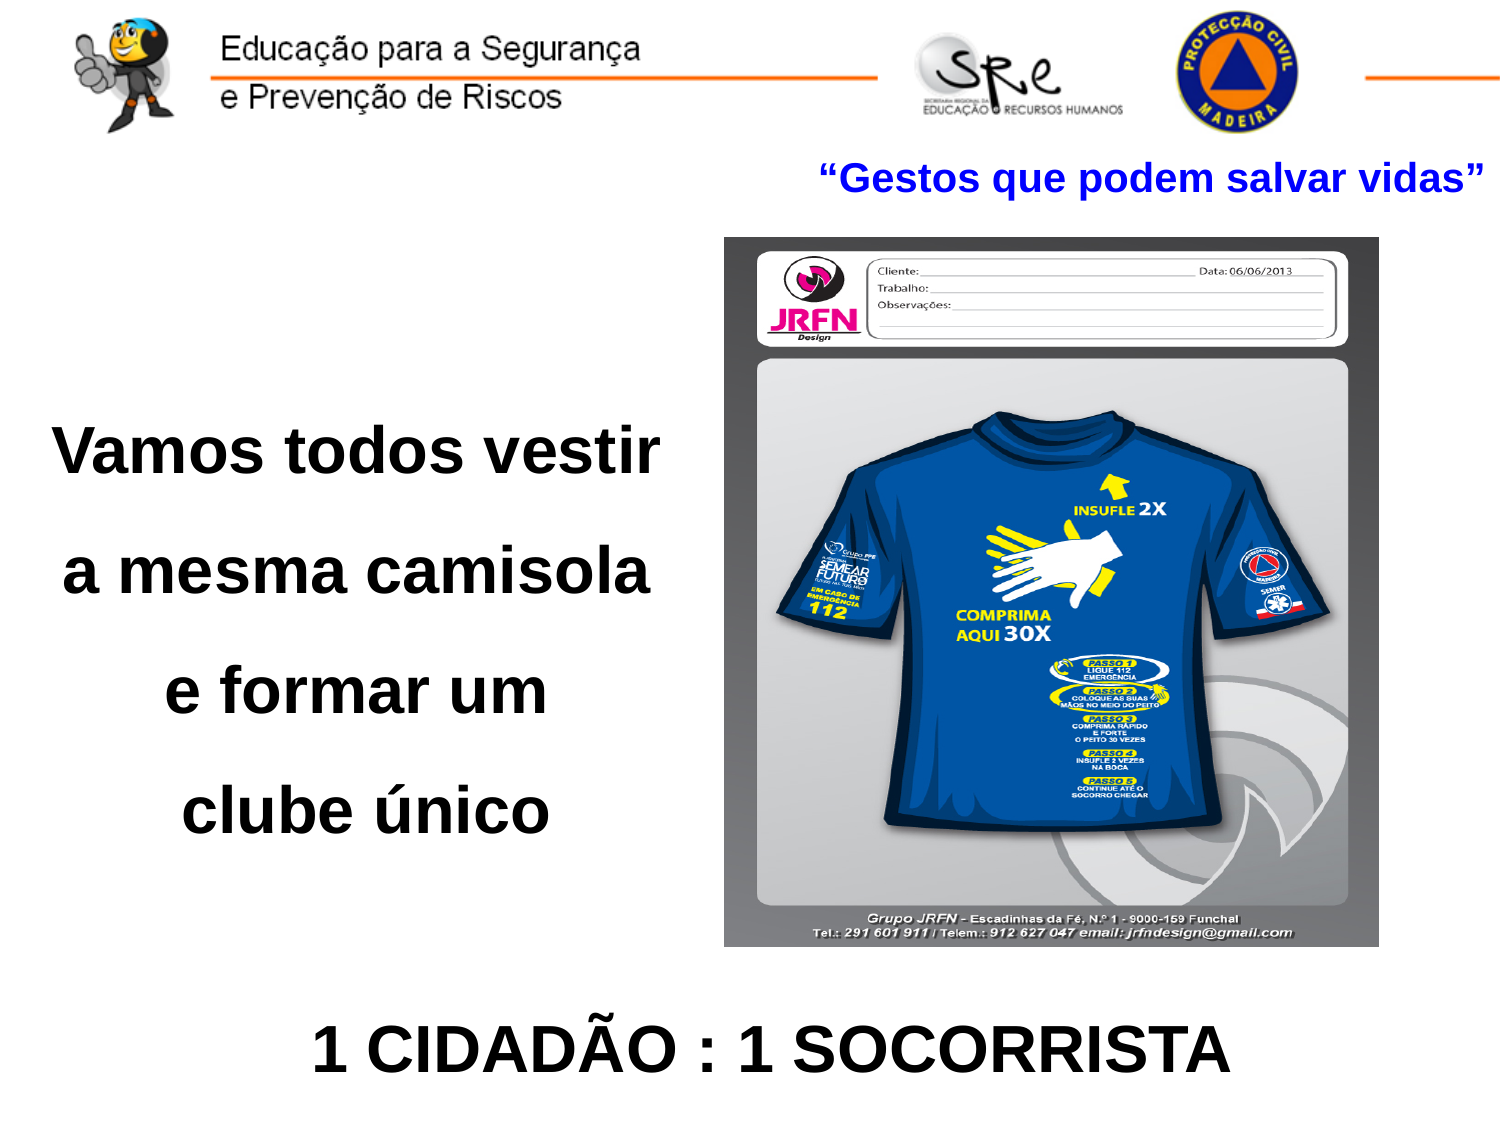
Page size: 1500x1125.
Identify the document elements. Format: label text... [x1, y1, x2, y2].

picture [0, 0, 1500, 1125]
text_box “Gestos que podem salvar vidas” [803, 143, 1500, 208]
text_box Vamos todos vestir a mesma camisola e formar um clube único [36, 359, 696, 854]
text_box 1 CIDADÃO : 1 SOCORRISTA [296, 998, 1249, 1093]
